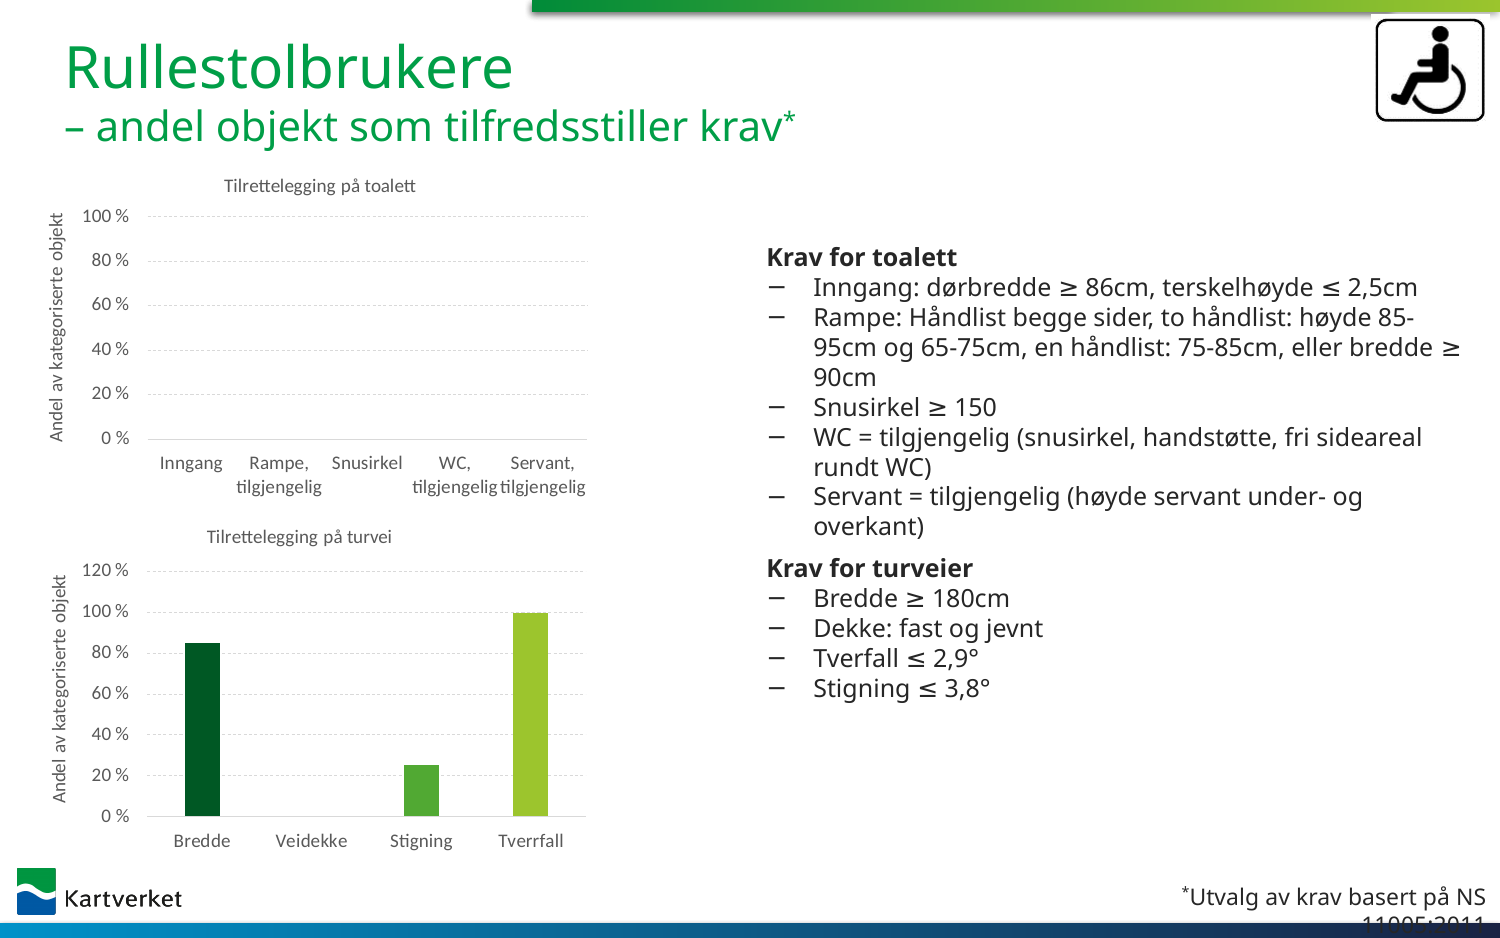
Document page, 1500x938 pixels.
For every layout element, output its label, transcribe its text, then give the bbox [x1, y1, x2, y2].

text_box *Utvalg av krav basert på NS 11005:2011 [1068, 873, 1500, 938]
picture [41, 166, 598, 505]
picture [41, 520, 597, 859]
text_box Krav for turveier Bredde ≥ 180cm Dekke: fast og jevnt Tverfall ≤ 2,9° Stigning ≤ 3,8° [751, 545, 1483, 710]
text_box Krav for toalett Inngang: dørbredde ≥ 86cm, terskelhøyde ≤ 2,5cm Rampe: Håndlist begge sider, to håndlist: høyde 85-95cm og 65-75cm, en håndlist: 75-85cm, eller bredde ≥ 90cm Snusirkel ≥ 150 WC = tilgjengelig (snusirkel, handstøtte, fri sideareal rundt WC) Servant = tilgjengelig (høyde servant under- og overkant) [751, 234, 1483, 545]
picture [1371, 13, 1491, 127]
text_box Rullestolbrukere – andel objekt som tilfredsstiller krav* [49, 14, 1431, 158]
